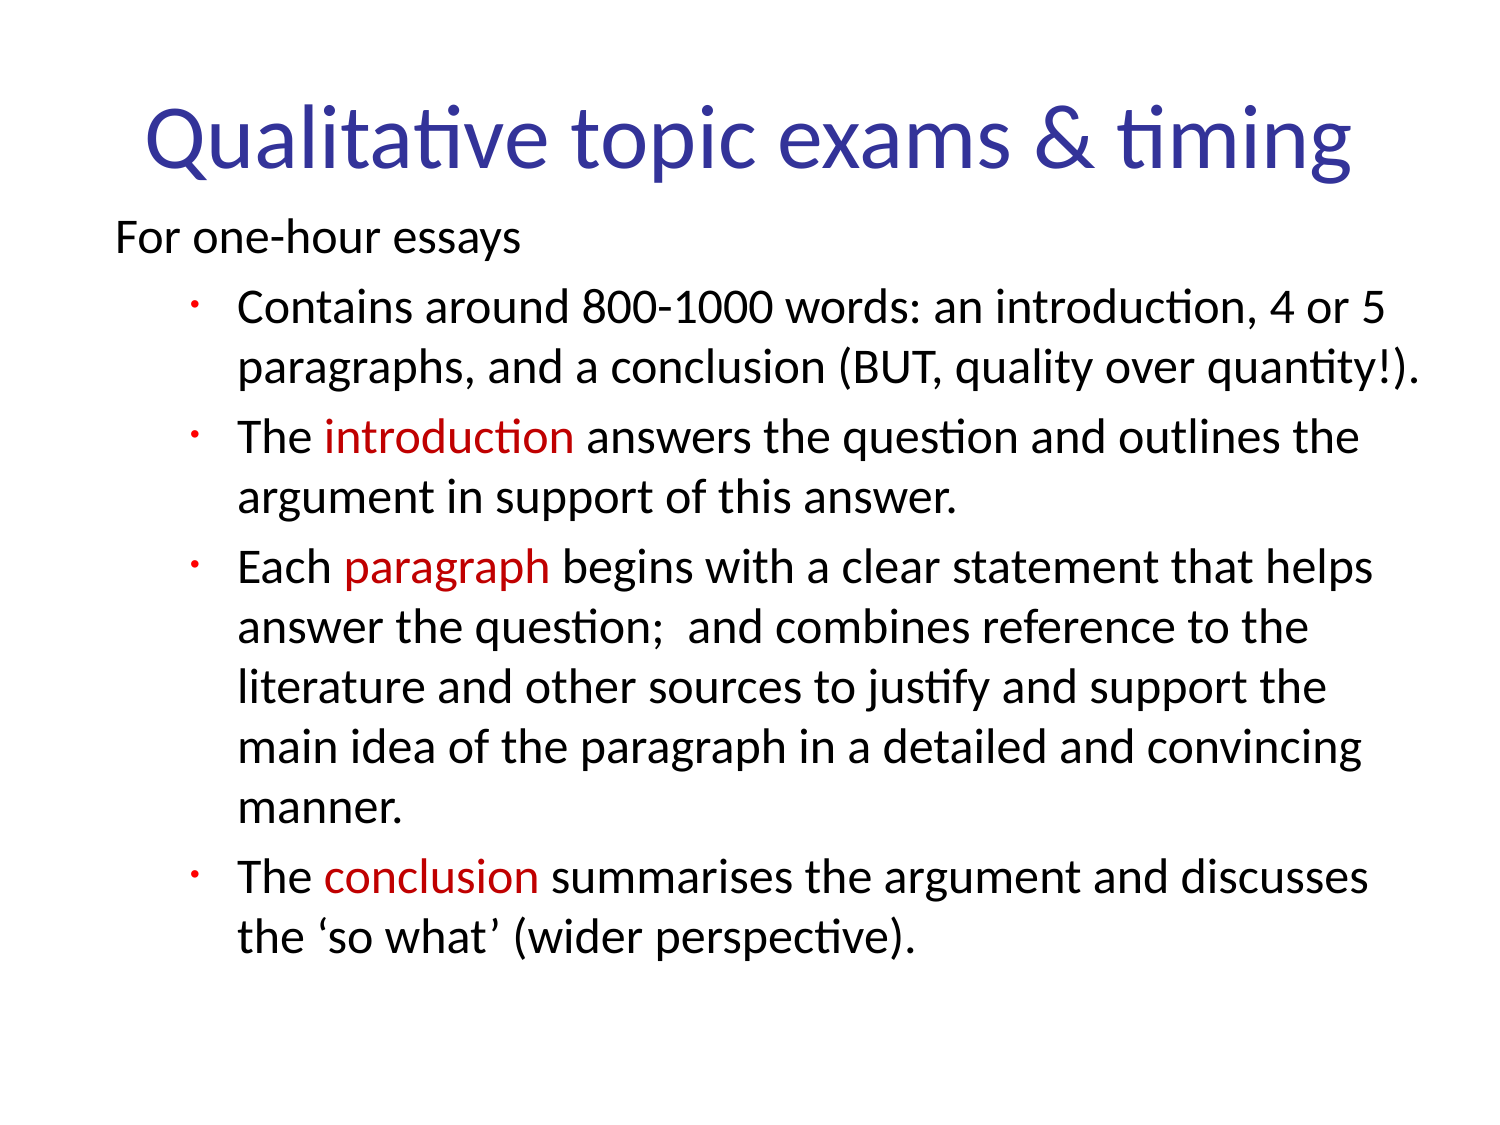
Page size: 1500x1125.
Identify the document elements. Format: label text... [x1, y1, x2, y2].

list For one-hour essays Contains around 800-1000 words: an introduction, 4 or 5 paragraphs, and a conclusion (BUT, quality over quantity!). The introduction answers the question and outlines the argument in support of this answer. Each paragraph begins with a clear statement that helps answer the question; and combines reference to the literature and other sources to justify and support the main idea of the paragraph in a detailed and convincing manner. The conclusion summarises the argument and discusses the ‘so what’ (wider perspective). [100, 208, 1447, 926]
text_box Qualitative topic exams & timing [0, 54, 1500, 208]
